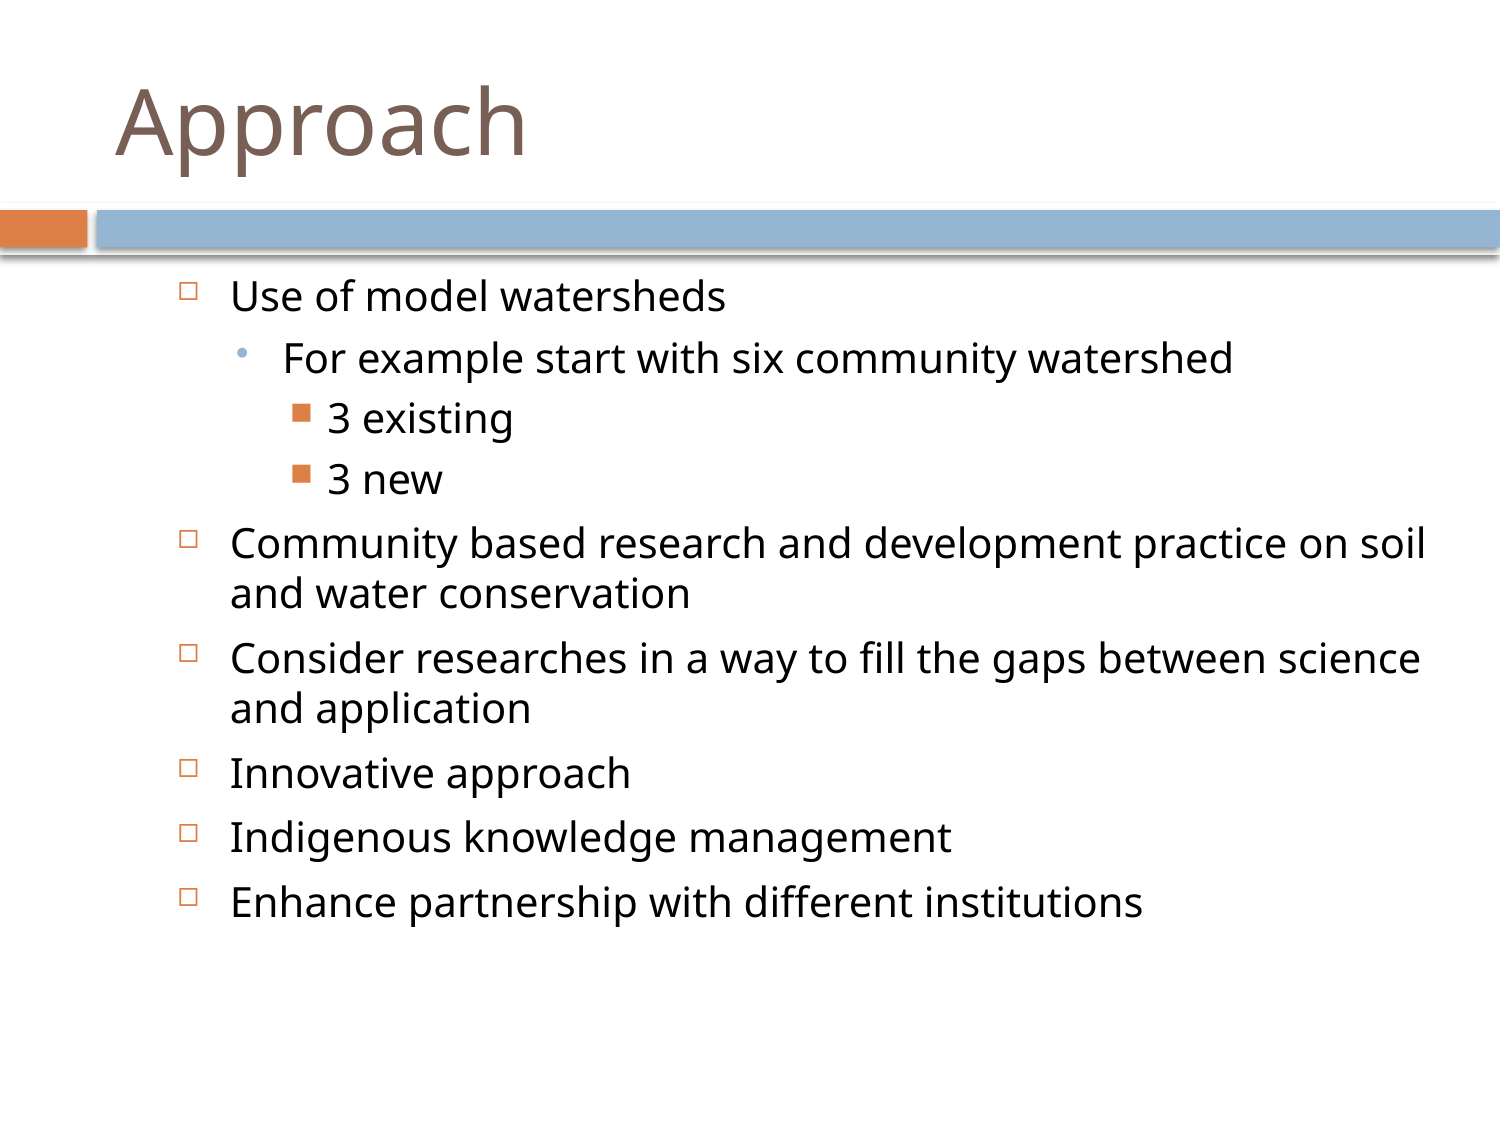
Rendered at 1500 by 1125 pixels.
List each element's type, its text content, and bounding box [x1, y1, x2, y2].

title Approach [100, 37, 1438, 200]
list Use of model watersheds For example start with six community watershed 3 existing 3 new Community based research and development practice on soil and water conservation Consider researches in a way to fill the gaps between science and application Innovative approach Indigenous knowledge management Enhance partnership with different institutions [162, 262, 1500, 1000]
